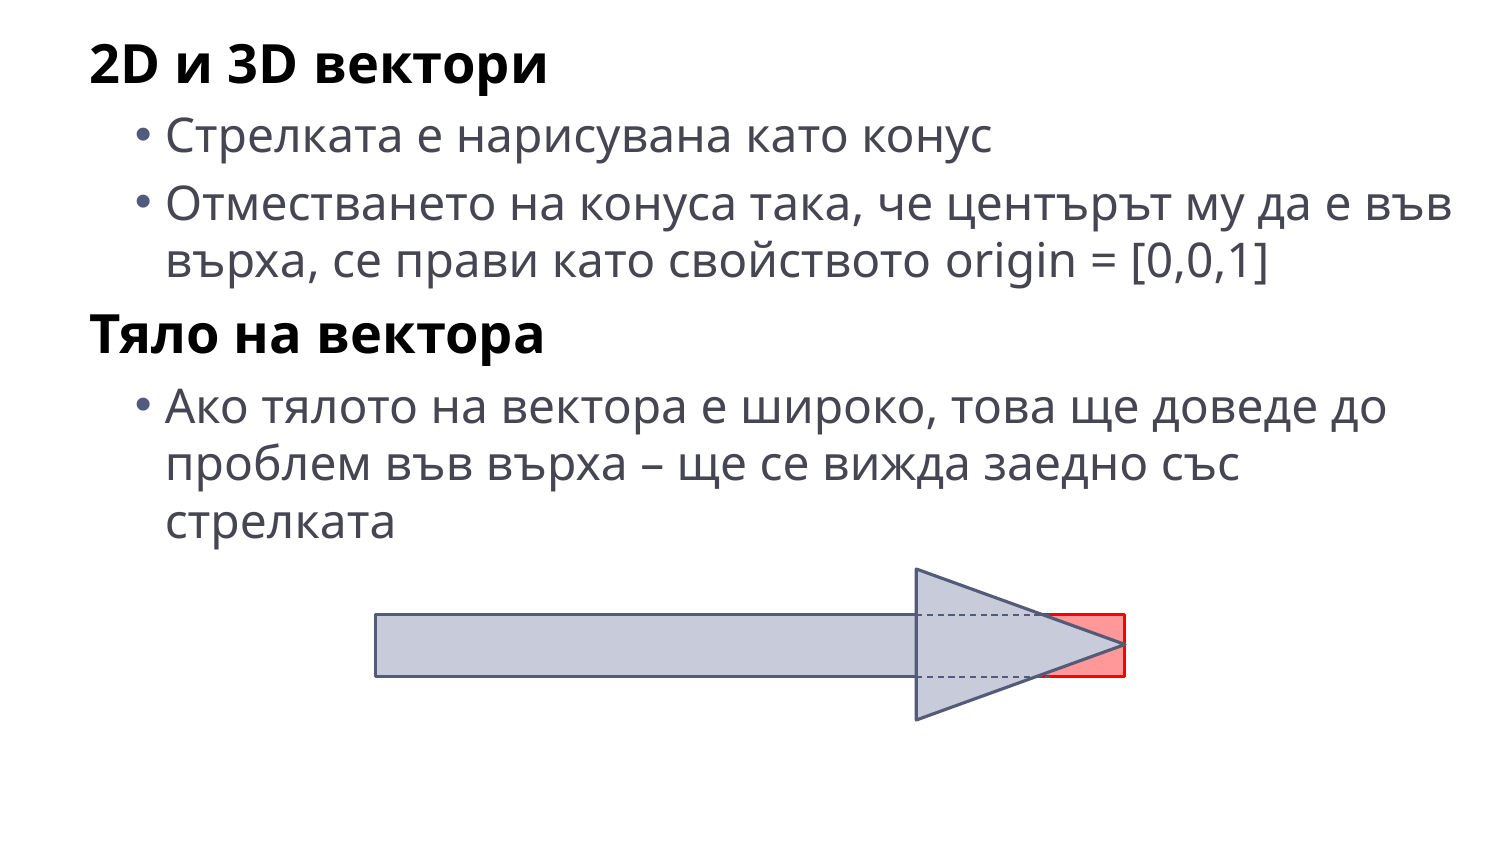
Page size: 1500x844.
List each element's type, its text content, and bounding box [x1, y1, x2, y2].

text_box [1046, 647, 1126, 678]
text_box [374, 613, 914, 678]
text_box [1046, 613, 1126, 642]
text_box [914, 567, 1127, 722]
list 2D и 3D вектори Стрелката е нарисувана като конус Отместването на конуса така, че центърът му да е във върха, се прави като свойството origin = [0,0,1] Тяло на вектора Ако тялото на вектора е широко, това ще доведе до проблем във върха – ще се вижда заедно със стрелката [75, 21, 1475, 835]
